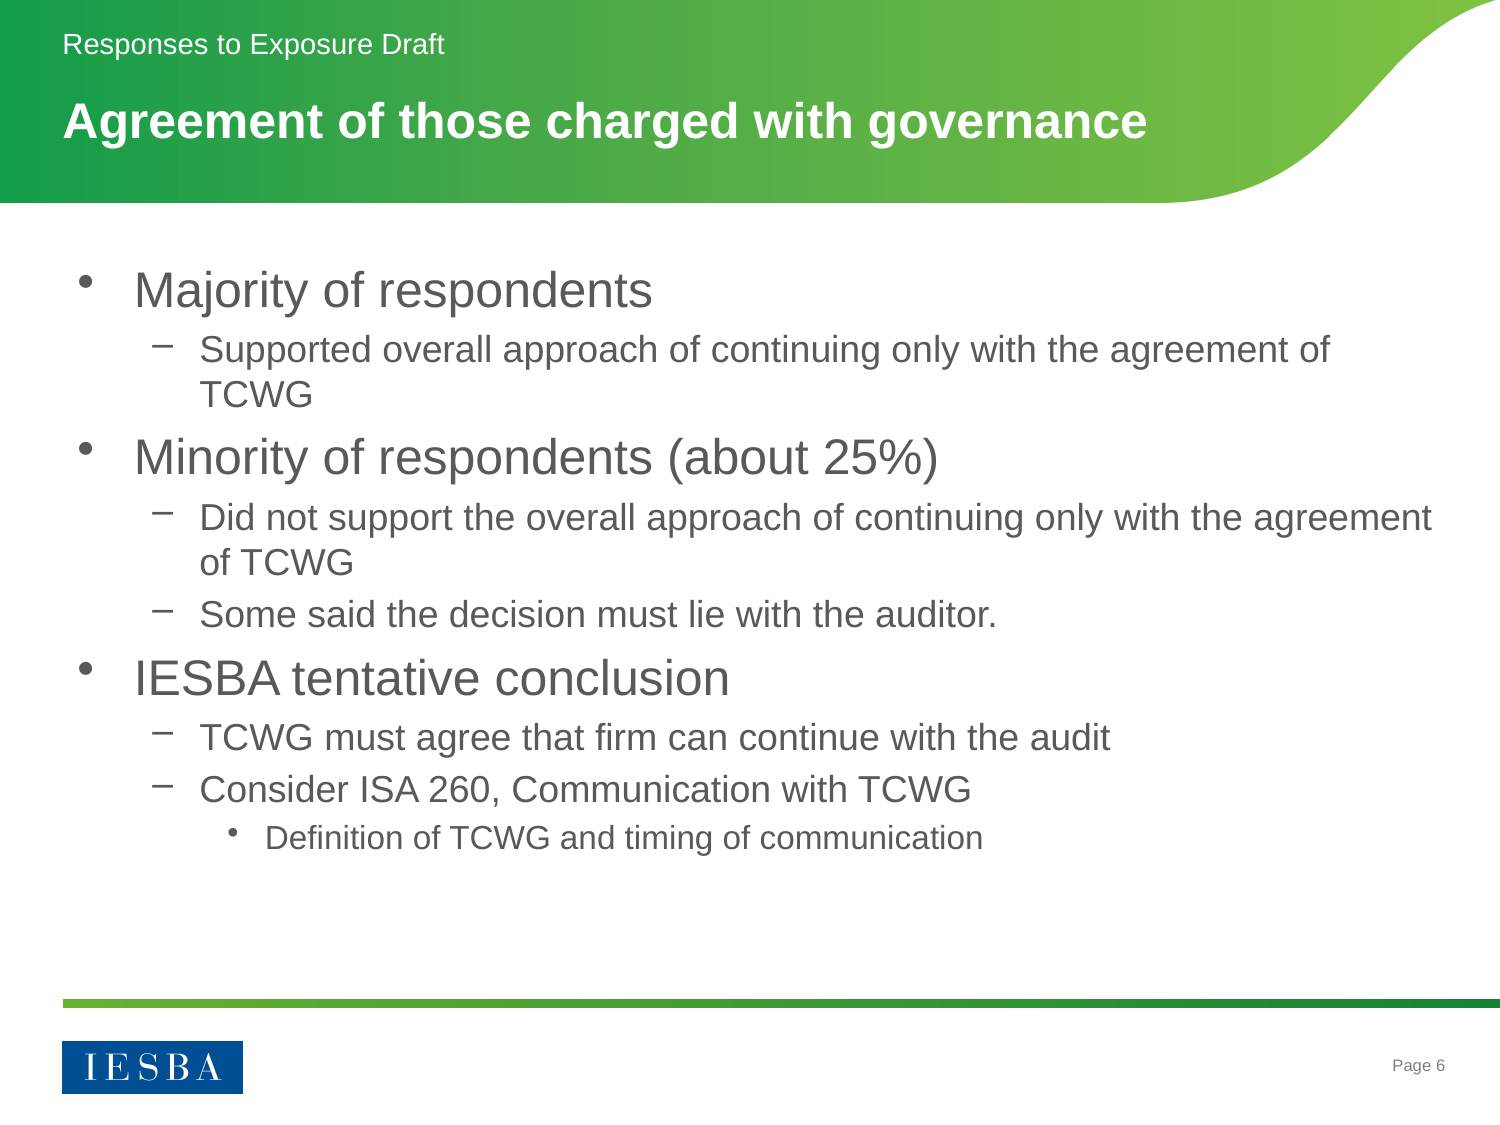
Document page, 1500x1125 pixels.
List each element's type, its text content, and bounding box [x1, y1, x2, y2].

list Majority of respondents Supported overall approach of continuing only with the agreement of TCWG Minority of respondents (about 25%) Did not support the overall approach of continuing only with the agreement of TCWG Some said the decision must lie with the auditor. IESBA tentative conclusion TCWG must agree that firm can continue with the audit Consider ISA 260, Communication with TCWG Definition of TCWG and timing of communication [62, 249, 1450, 925]
subtitle Responses to Exposure Draft [62, 24, 500, 63]
picture [0, 0, 1497, 203]
title Agreement of those charged with governance [62, 75, 1300, 163]
picture [62, 1041, 243, 1094]
